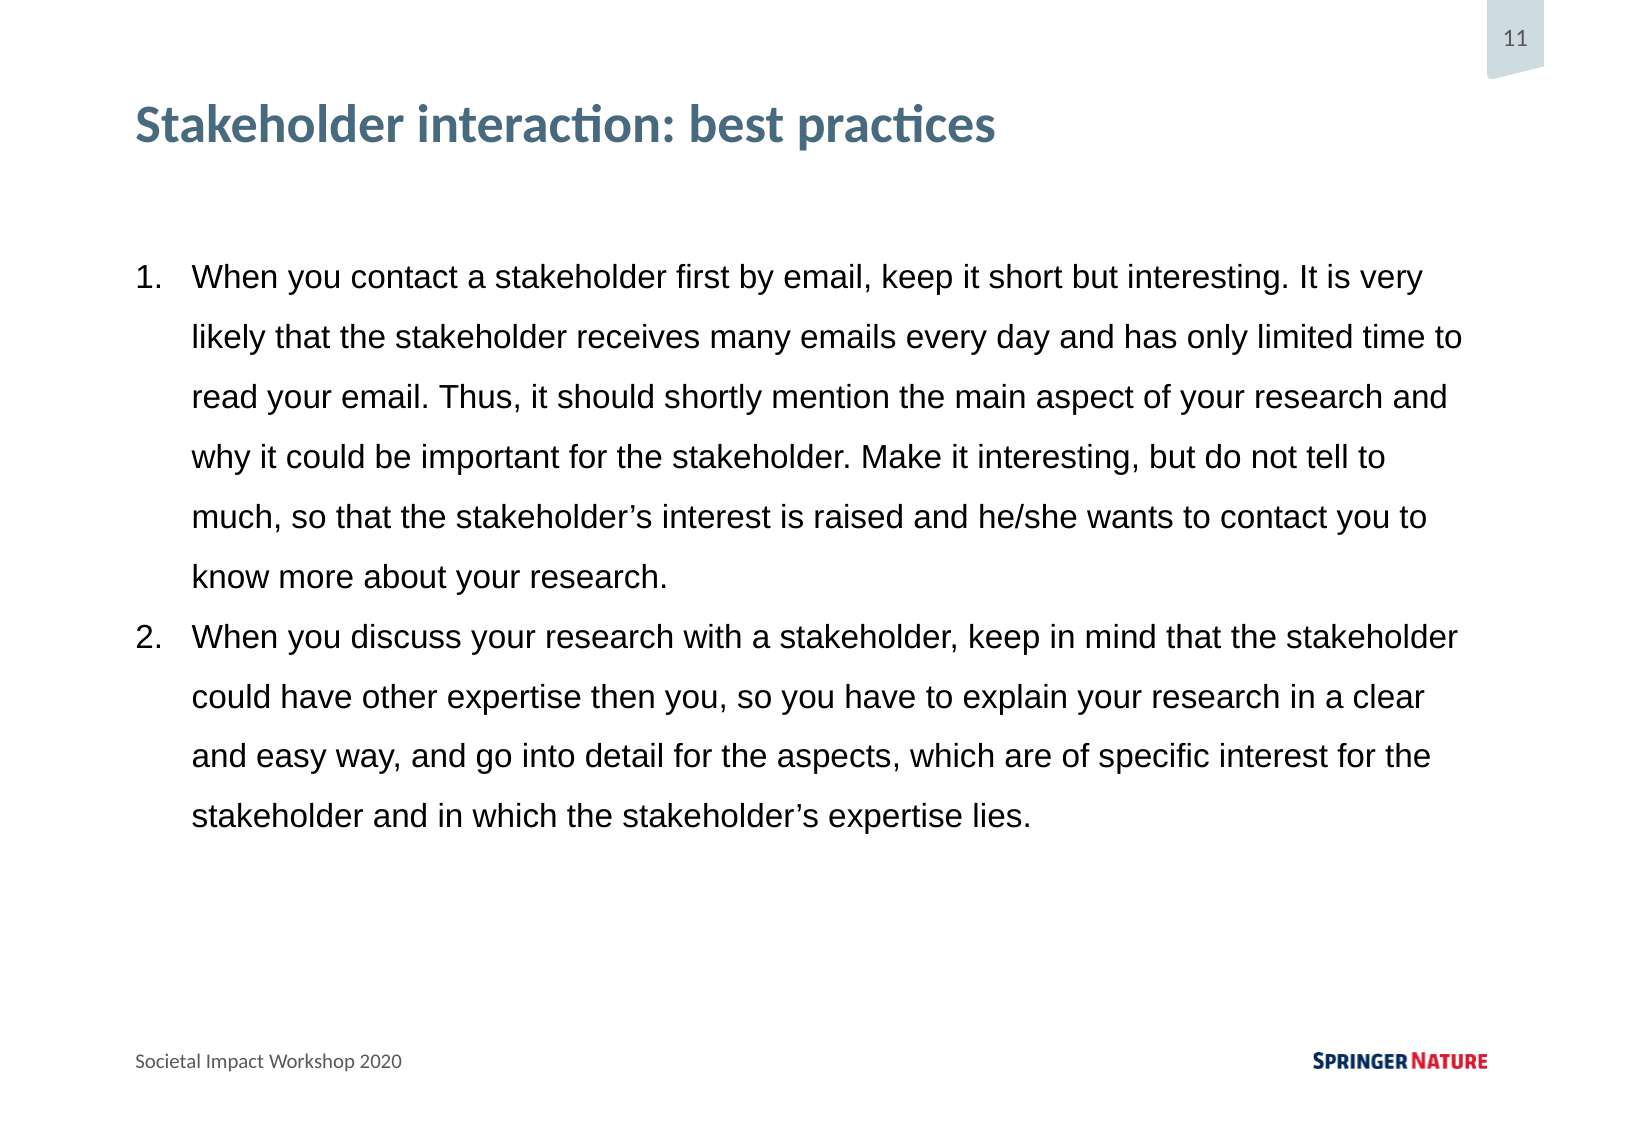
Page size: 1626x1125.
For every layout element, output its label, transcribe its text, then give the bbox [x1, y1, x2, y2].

text_box Stakeholder interaction: best practices [135, 88, 1487, 149]
picture [1313, 1052, 1487, 1069]
text_box When you contact a stakeholder first by email, keep it short but interesting. It is very likely that the stakeholder receives many emails every day and has only limited time to read your email. Thus, it should shortly mention the main aspect of your research and why it could be important for the stakeholder. Make it interesting, but do not tell to much, so that the stakeholder’s interest is raised and he/she wants to contact you to know more about your research. When you discuss your research with a stakeholder, keep in mind that the stakeholder could have other expertise then you, so you have to explain your research in a clear and easy way, and go into detail for the aspects, which are of specific interest for the stakeholder and in which the stakeholder’s expertise lies. [135, 235, 1487, 960]
